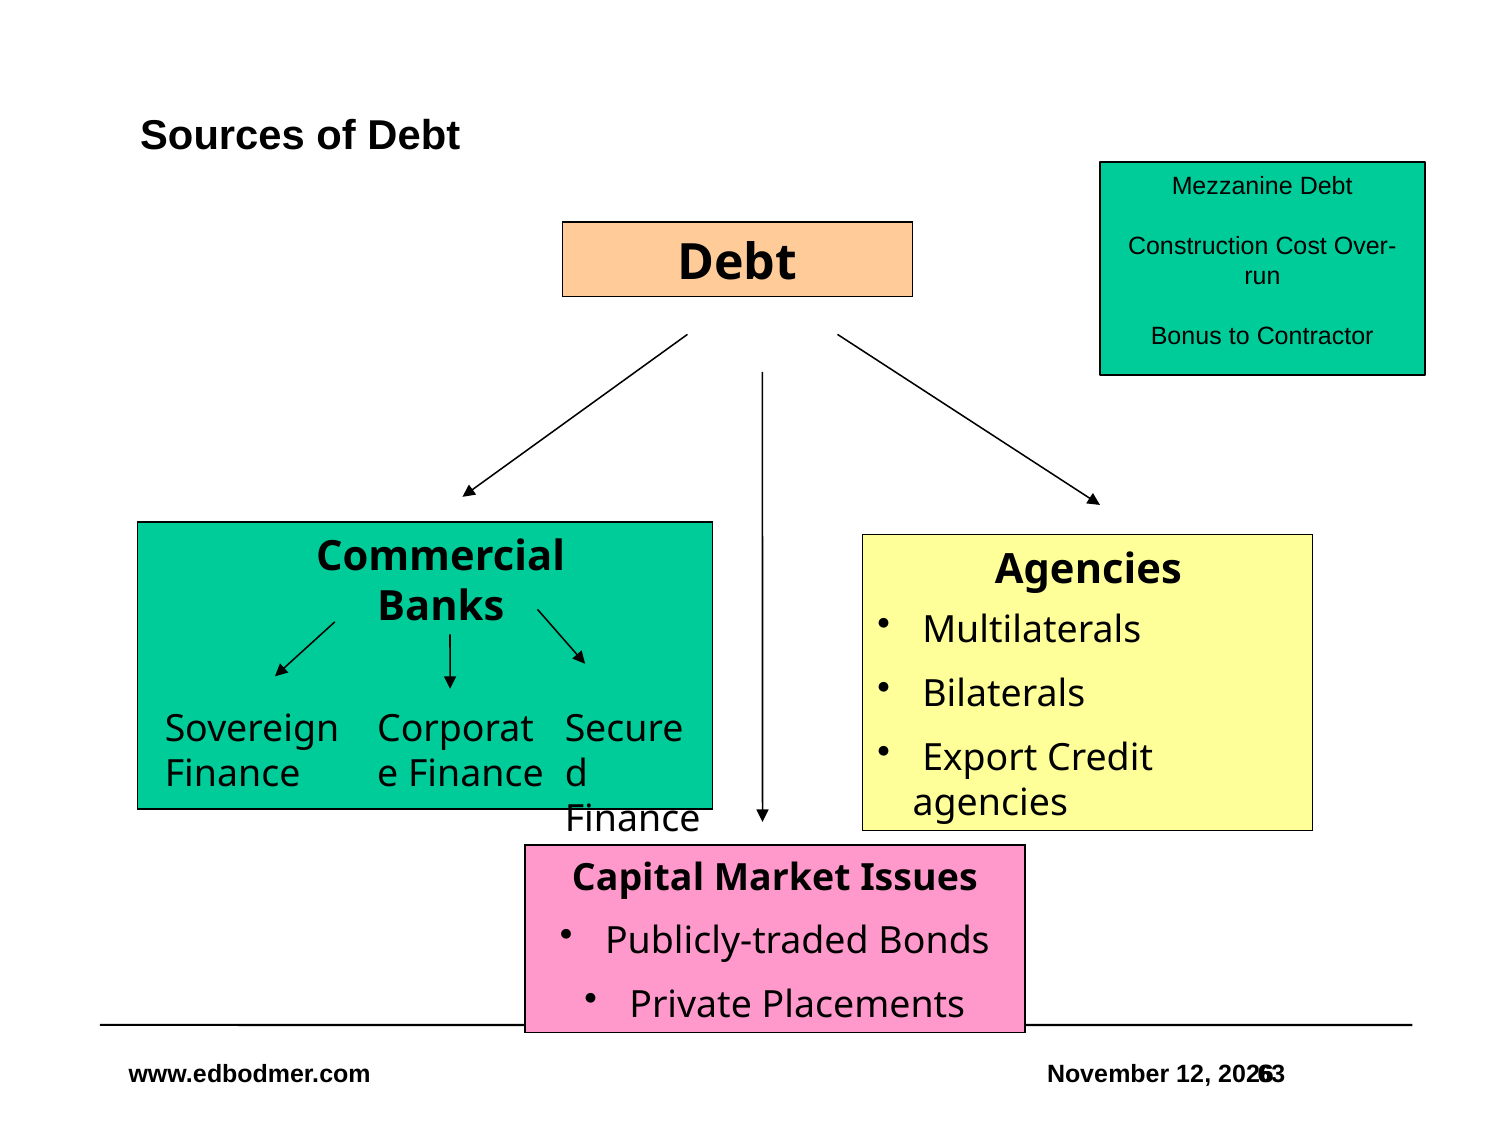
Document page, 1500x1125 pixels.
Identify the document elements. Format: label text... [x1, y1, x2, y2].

text_box Debt [562, 226, 913, 297]
text_box Agencies [975, 534, 1202, 600]
title Sources of Debt [124, 99, 1288, 226]
text_box [443, 634, 457, 689]
text_box Commercial Banks [237, 521, 644, 637]
text_box [537, 609, 586, 664]
text_box Secured Finance [549, 696, 718, 845]
text_box [837, 334, 1100, 505]
text_box Sovereign Finance [149, 696, 362, 802]
text_box Mezzanine Debt Construction Cost Over-run Bonus to Contractor [1100, 162, 1425, 375]
text_box [137, 521, 713, 810]
text_box Capital Market Issues Publicly-traded Bonds Private Placements [525, 845, 1025, 1033]
text_box [462, 334, 688, 497]
text_box Multilaterals Bilaterals Export Credit agencies [862, 534, 1313, 831]
text_box Corporate Finance [362, 696, 549, 802]
text_box [756, 371, 769, 822]
text_box [274, 621, 335, 677]
